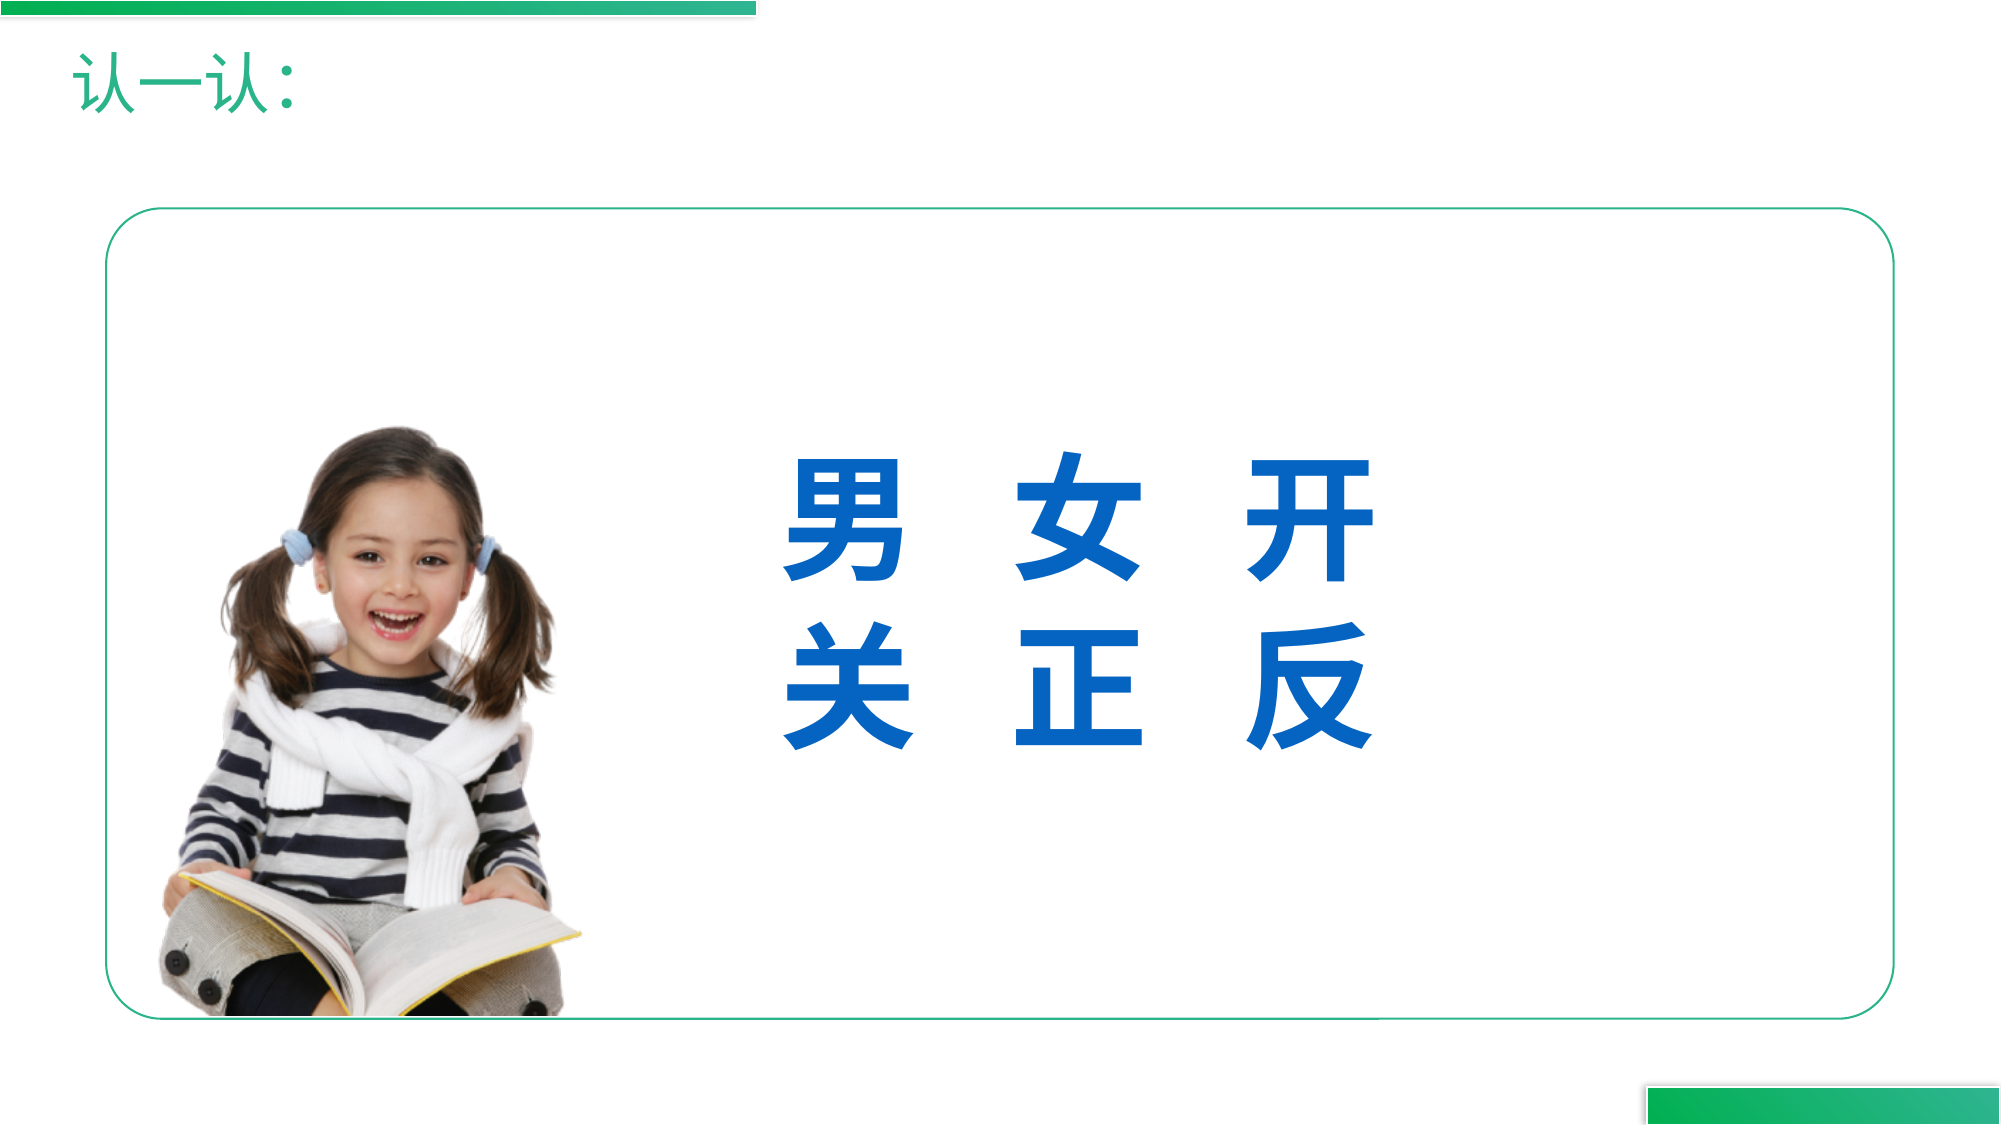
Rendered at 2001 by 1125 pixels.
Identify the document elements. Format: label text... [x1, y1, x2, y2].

list 认一认： [55, 43, 509, 126]
text_box 男 女 开 关 正 反 [764, 443, 1887, 769]
picture [140, 419, 592, 1016]
